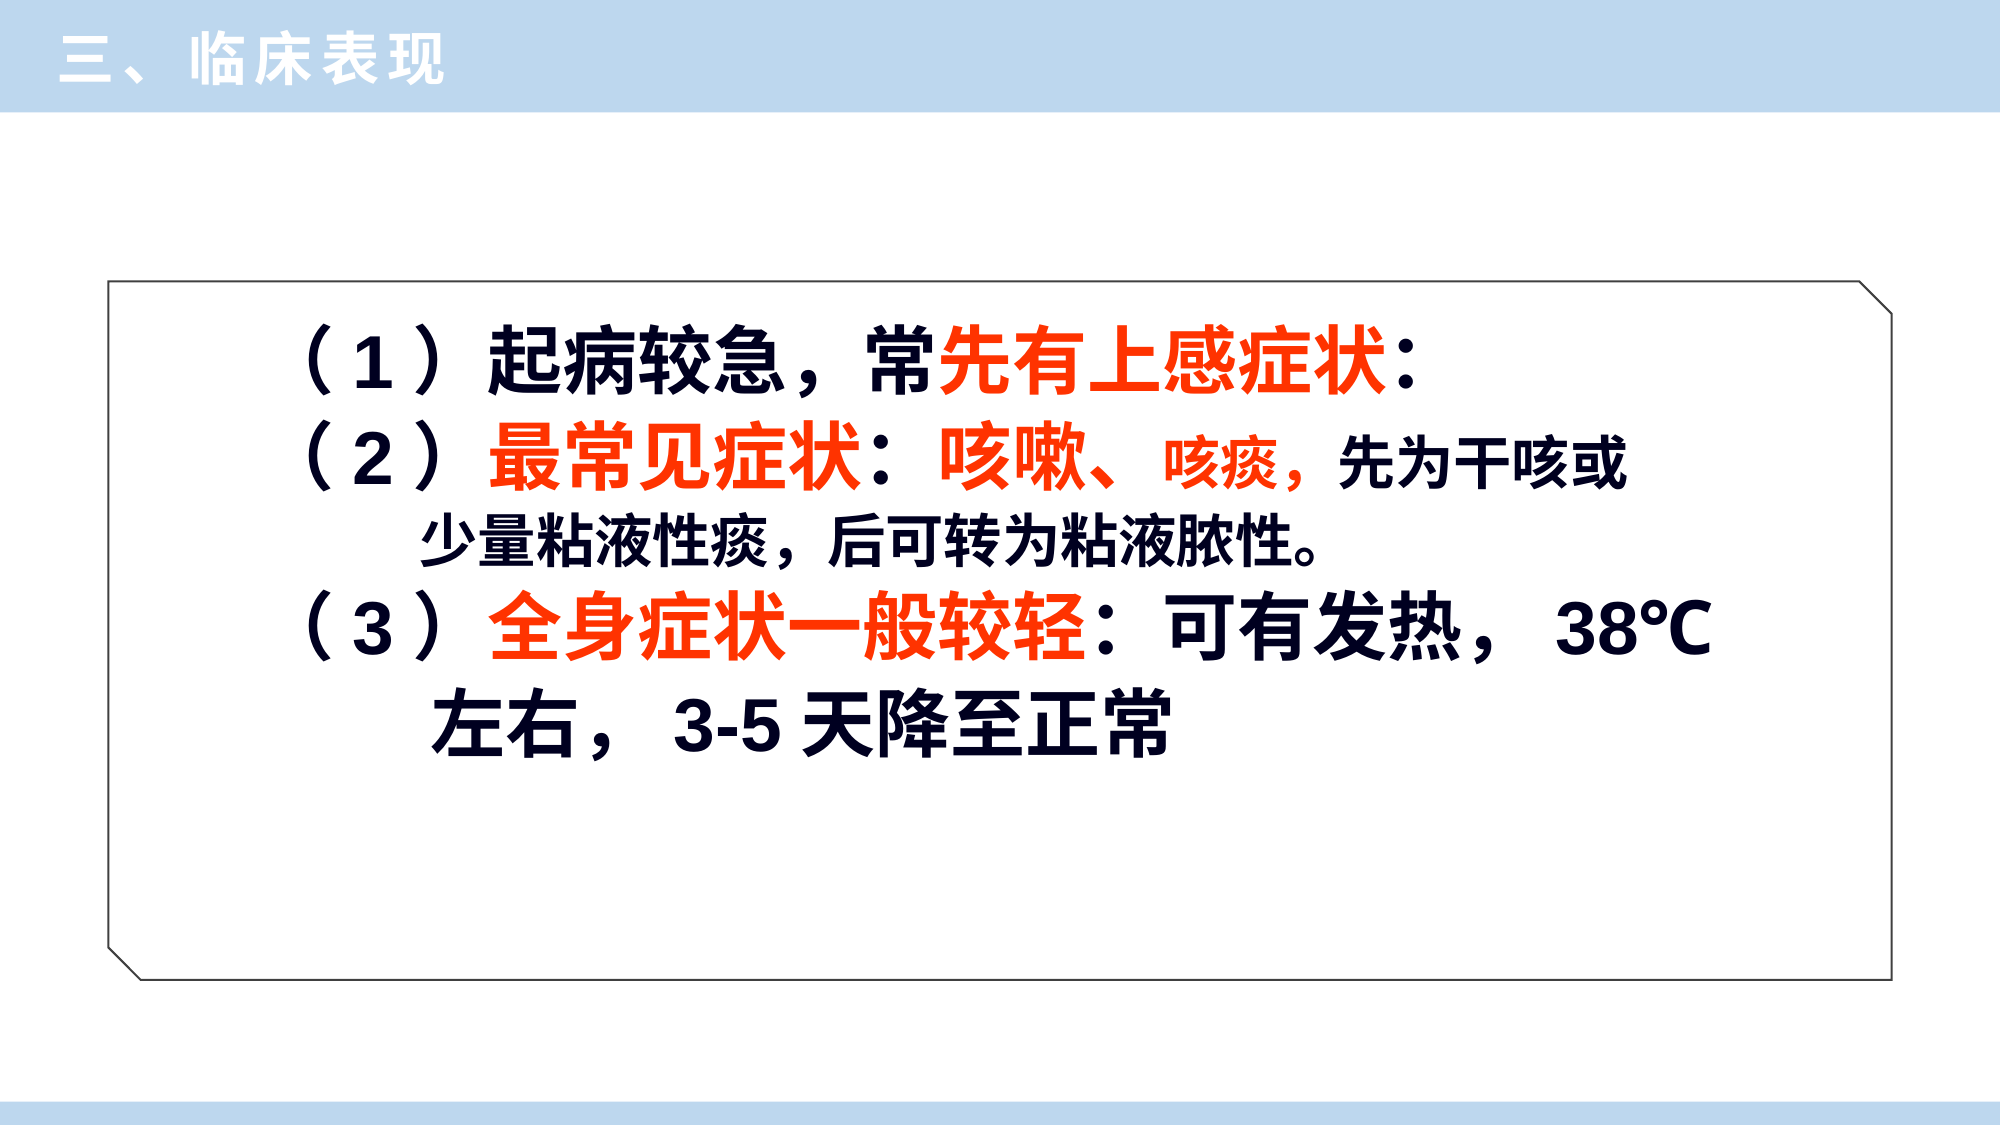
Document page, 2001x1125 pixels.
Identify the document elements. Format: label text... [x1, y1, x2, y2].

text_box （1）起病较急，常先有上感症状： （2）最常见症状：咳嗽、咳痰，先为干咳或 少量粘液性痰，后可转为粘液脓性。 （3）全身症状一般较轻：可有发热，38℃ 左右，3-5天降至正常 [245, 316, 1787, 775]
text_box [107, 280, 1893, 981]
text_box 三、临床表现 [44, 16, 458, 98]
